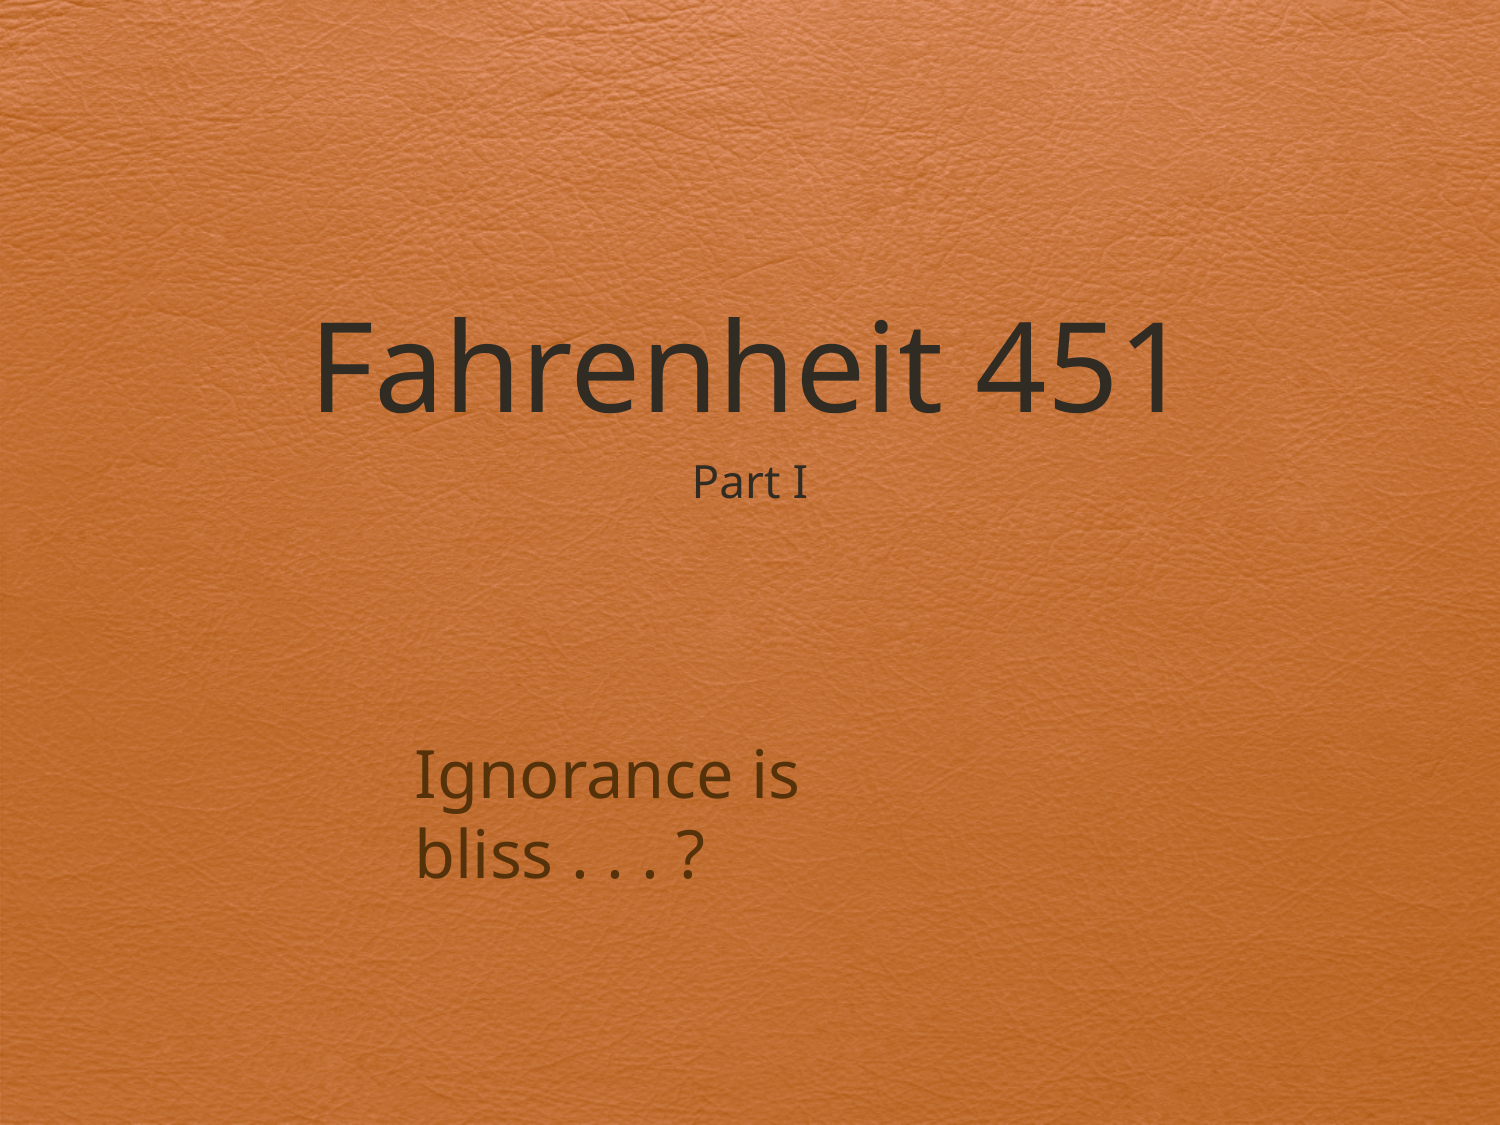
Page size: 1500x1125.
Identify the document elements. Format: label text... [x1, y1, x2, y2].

subtitle Part I [81, 445, 1419, 555]
title Fahrenheit 451 [81, 224, 1419, 445]
text_box Ignorance is bliss . . . ? [399, 724, 1100, 900]
